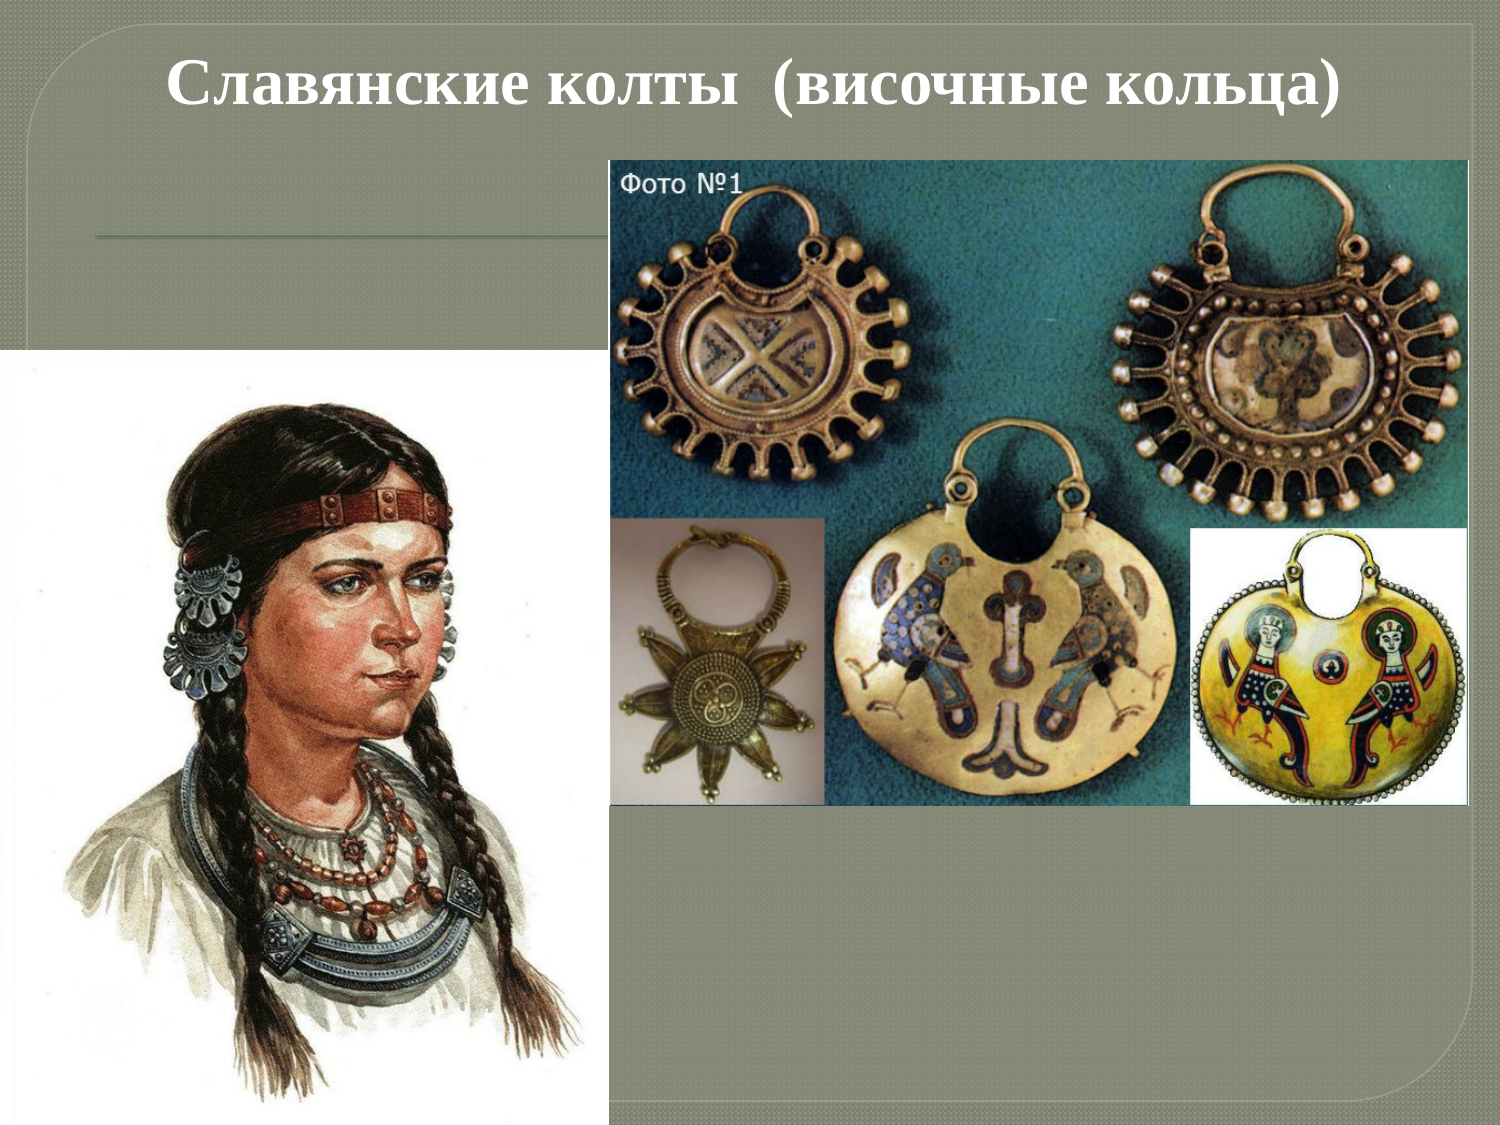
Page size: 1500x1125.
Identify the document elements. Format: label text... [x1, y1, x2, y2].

title Славянские колты (височные кольца) [75, 0, 1425, 126]
picture [608, 160, 1469, 807]
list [0, 350, 609, 1125]
